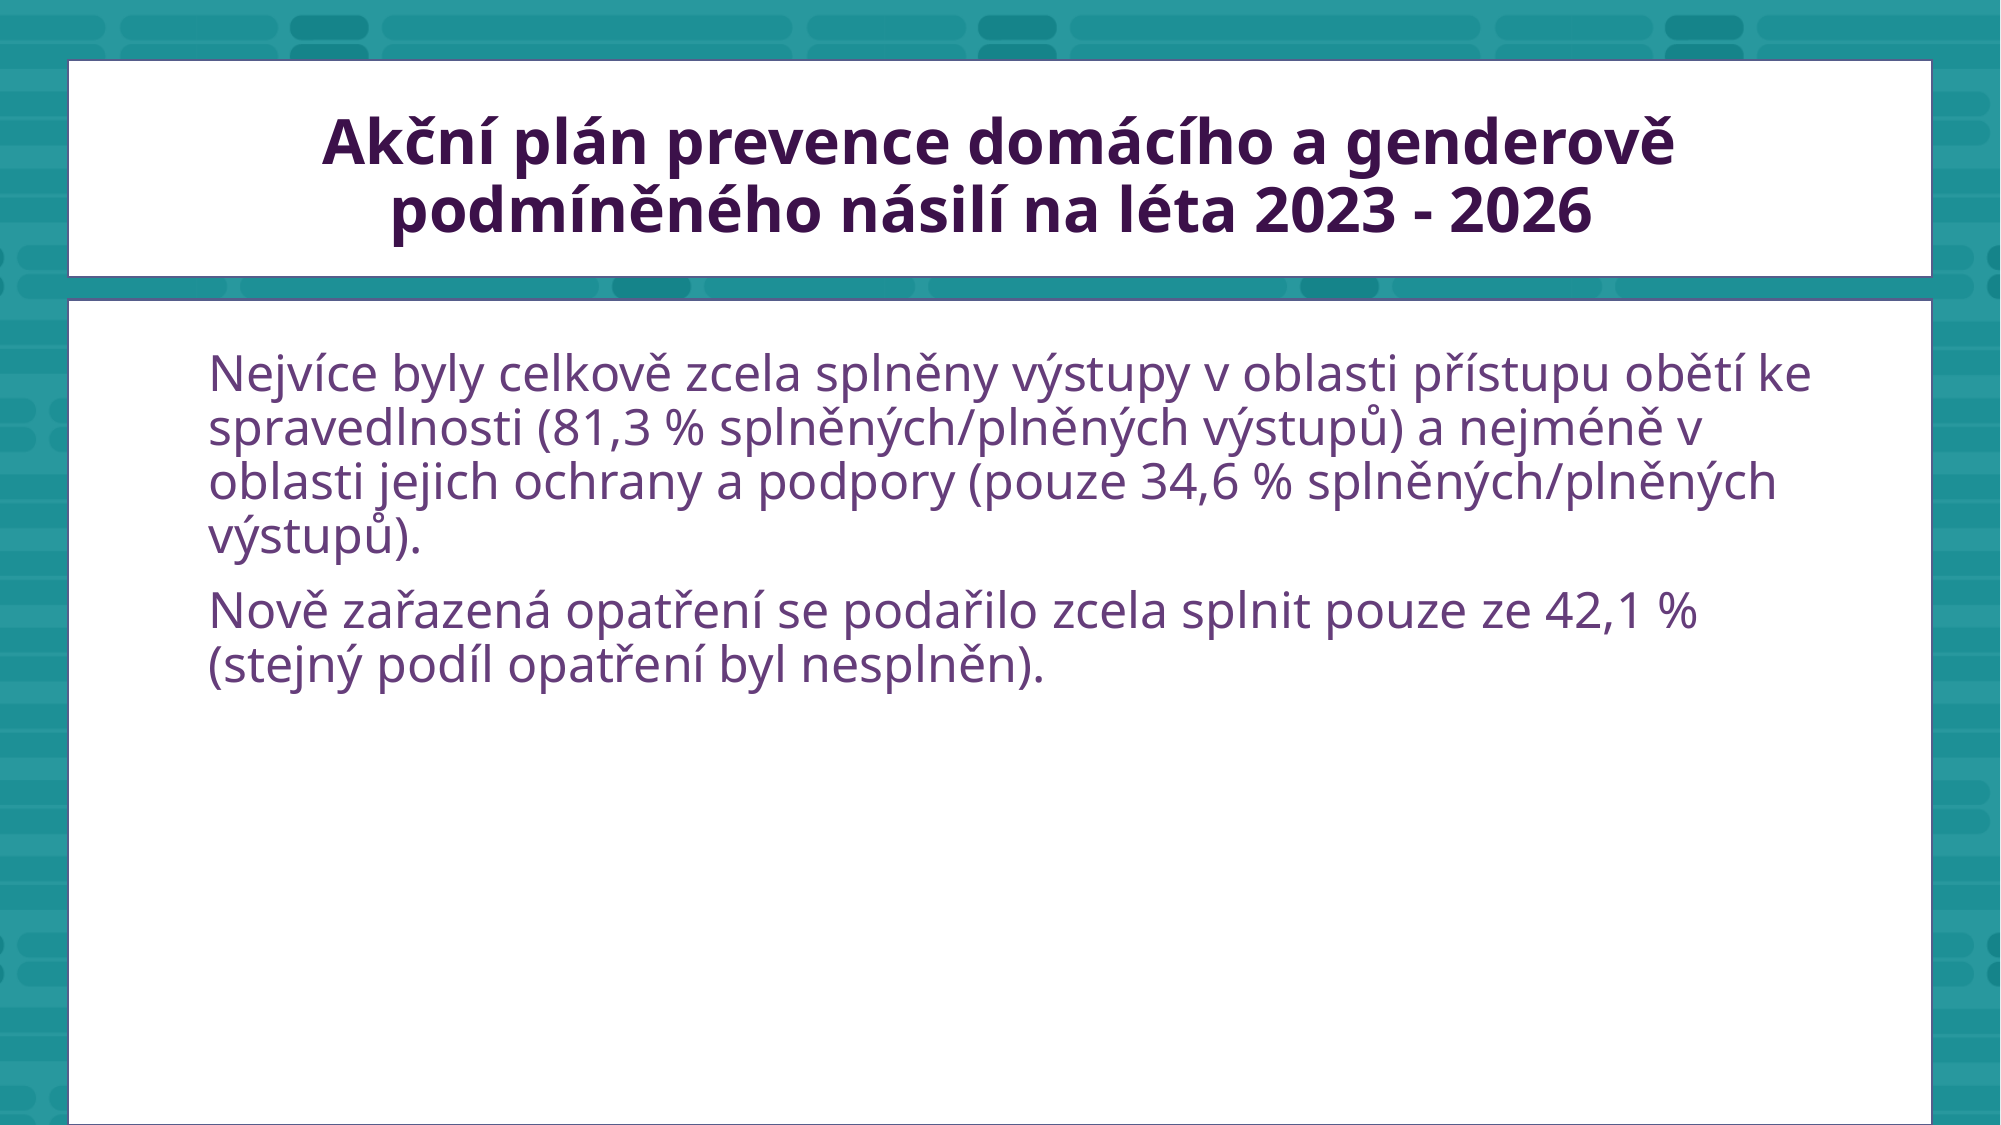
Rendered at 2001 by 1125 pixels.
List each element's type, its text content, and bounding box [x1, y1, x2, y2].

list Nejvíce byly celkově zcela splněny výstupy v oblasti přístupu obětí ke spravedlnosti (81,3 % splněných/plněných výstupů) a nejméně v oblasti jejich ochrany a podpory (pouze 34,6 % splněných/plněných výstupů). Nově zařazená opatření se podařilo zcela splnit pouze ze 42,1 % (stejný podíl opatření byl nesplněn). [137, 341, 1863, 1021]
picture [0, 0, 2001, 1125]
title Akční plán prevence domácího a genderově podmíněného násilí na léta 2023 - 2026 [137, 69, 1863, 287]
